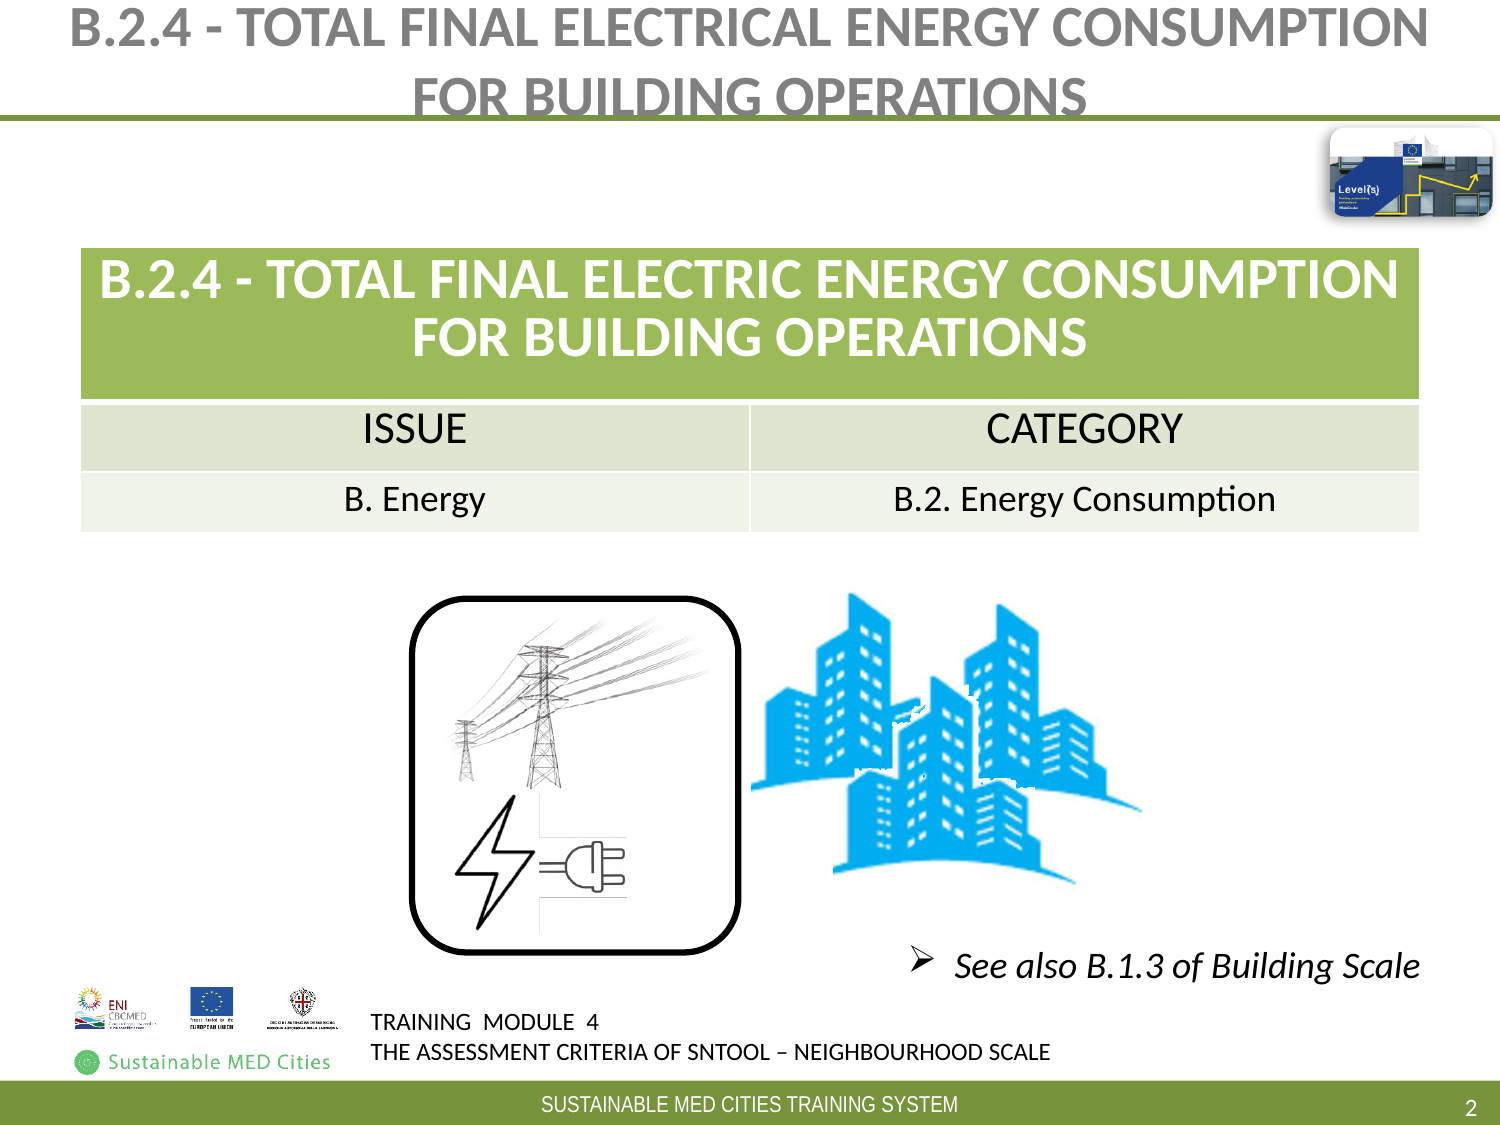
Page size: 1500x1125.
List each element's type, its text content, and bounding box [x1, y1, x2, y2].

title B.2.4 - TOTAL FINAL ELECTRICAL ENERGY CONSUMPTION FOR BUILDING OPERATIONS [0, 0, 1500, 117]
table_cell ISSUE [81, 405, 749, 471]
picture [62, 978, 356, 1080]
table_header B.2.4 - TOTAL FINAL ELECTRIC ENERGY CONSUMPTION FOR BUILDING OPERATIONS [81, 248, 1419, 399]
picture [1329, 127, 1493, 217]
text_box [411, 587, 1143, 953]
table_cell B. Energy [81, 473, 749, 532]
text_box See also Β.1.3 of Building Scale [892, 933, 1436, 994]
table_cell CATEGORY [751, 405, 1419, 471]
slide_number 2 [1142, 1076, 1493, 1125]
table_cell B.2. Energy Consumption [751, 473, 1419, 532]
